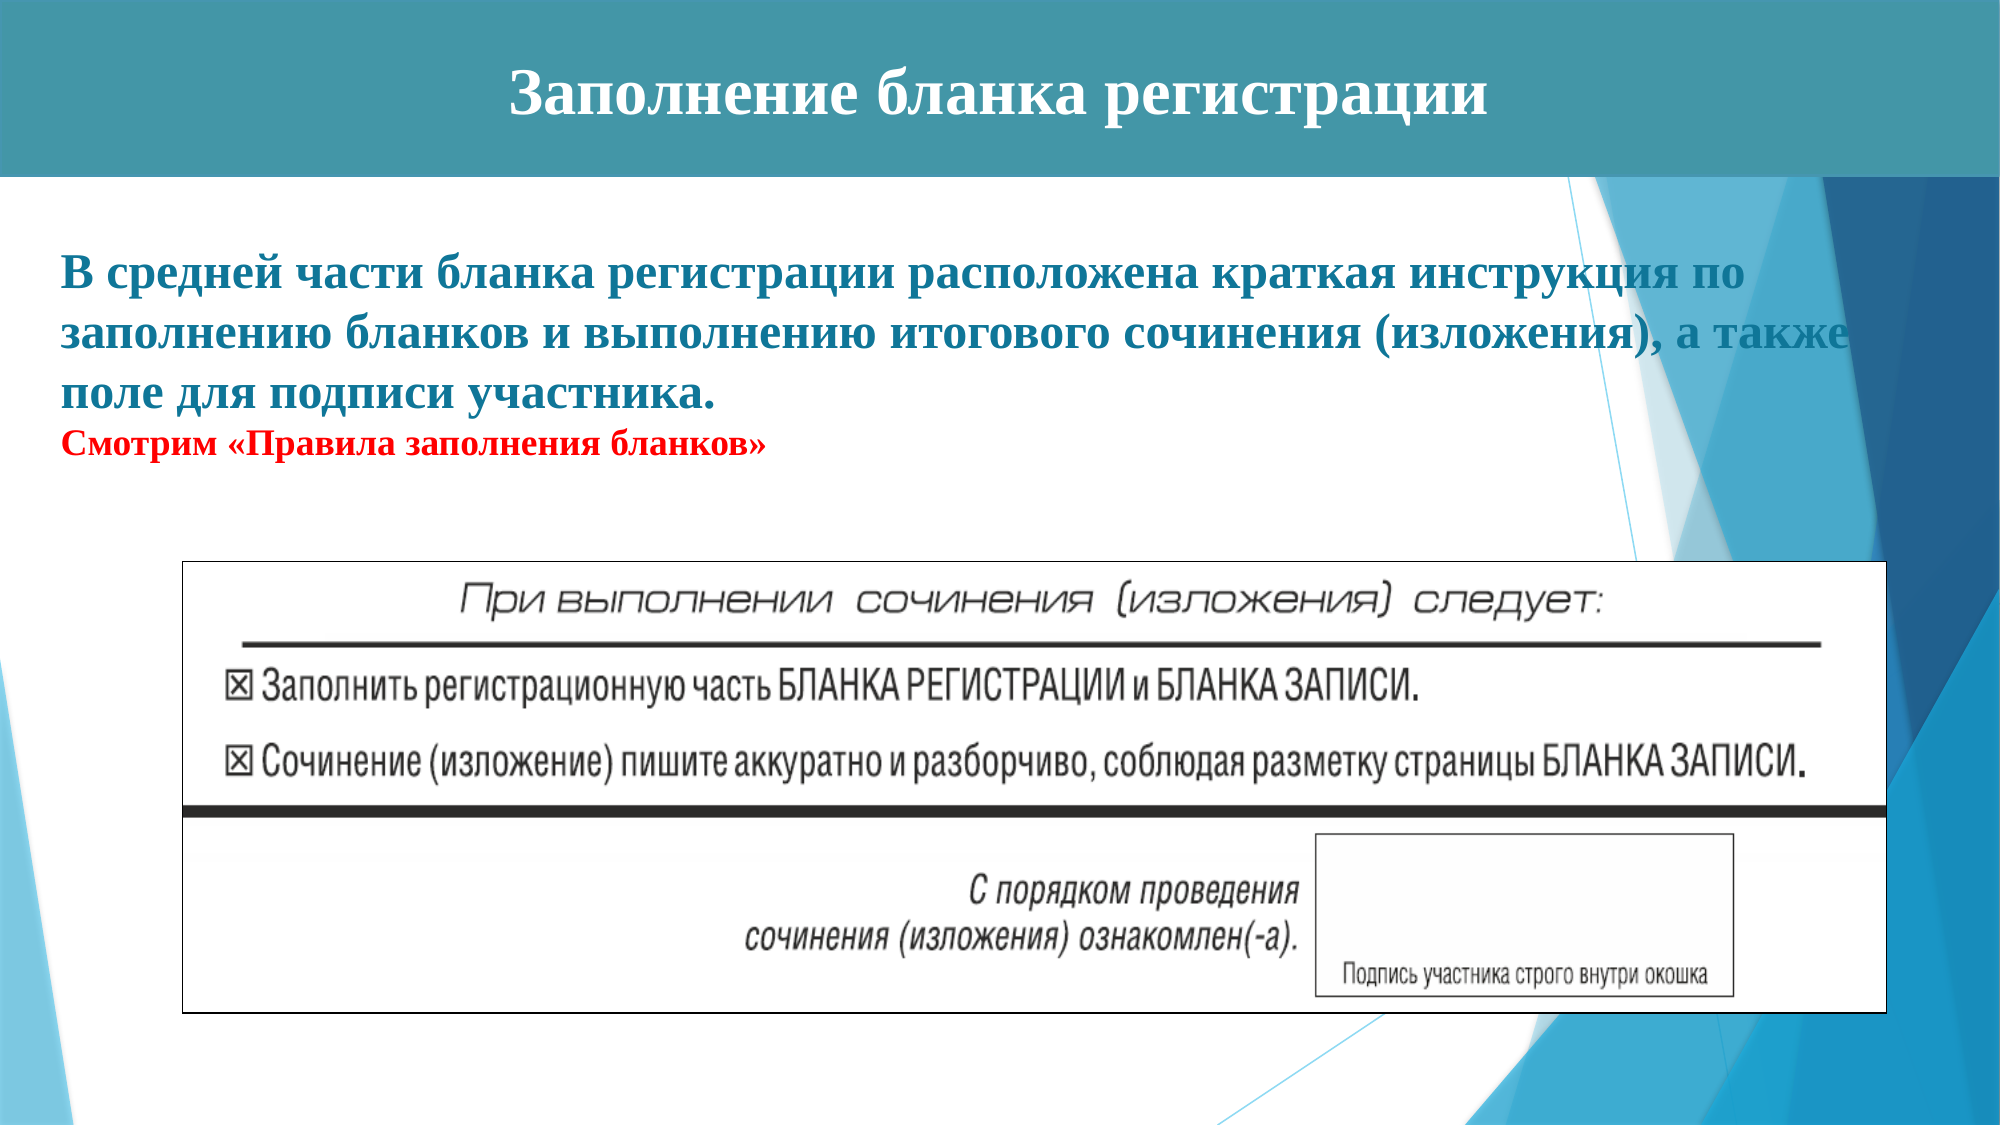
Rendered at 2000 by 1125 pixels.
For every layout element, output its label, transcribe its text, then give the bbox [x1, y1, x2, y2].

picture [182, 561, 1887, 1013]
text_box В средней части бланка регистрации расположена краткая инструкция по заполнению бланков и выполнению итогового сочинения (изложения), а также поле для подписи участника. Смотрим «Правила заполнения бланков» [45, 230, 1931, 471]
text_box Заполнение бланка регистрации [0, 0, 2000, 177]
